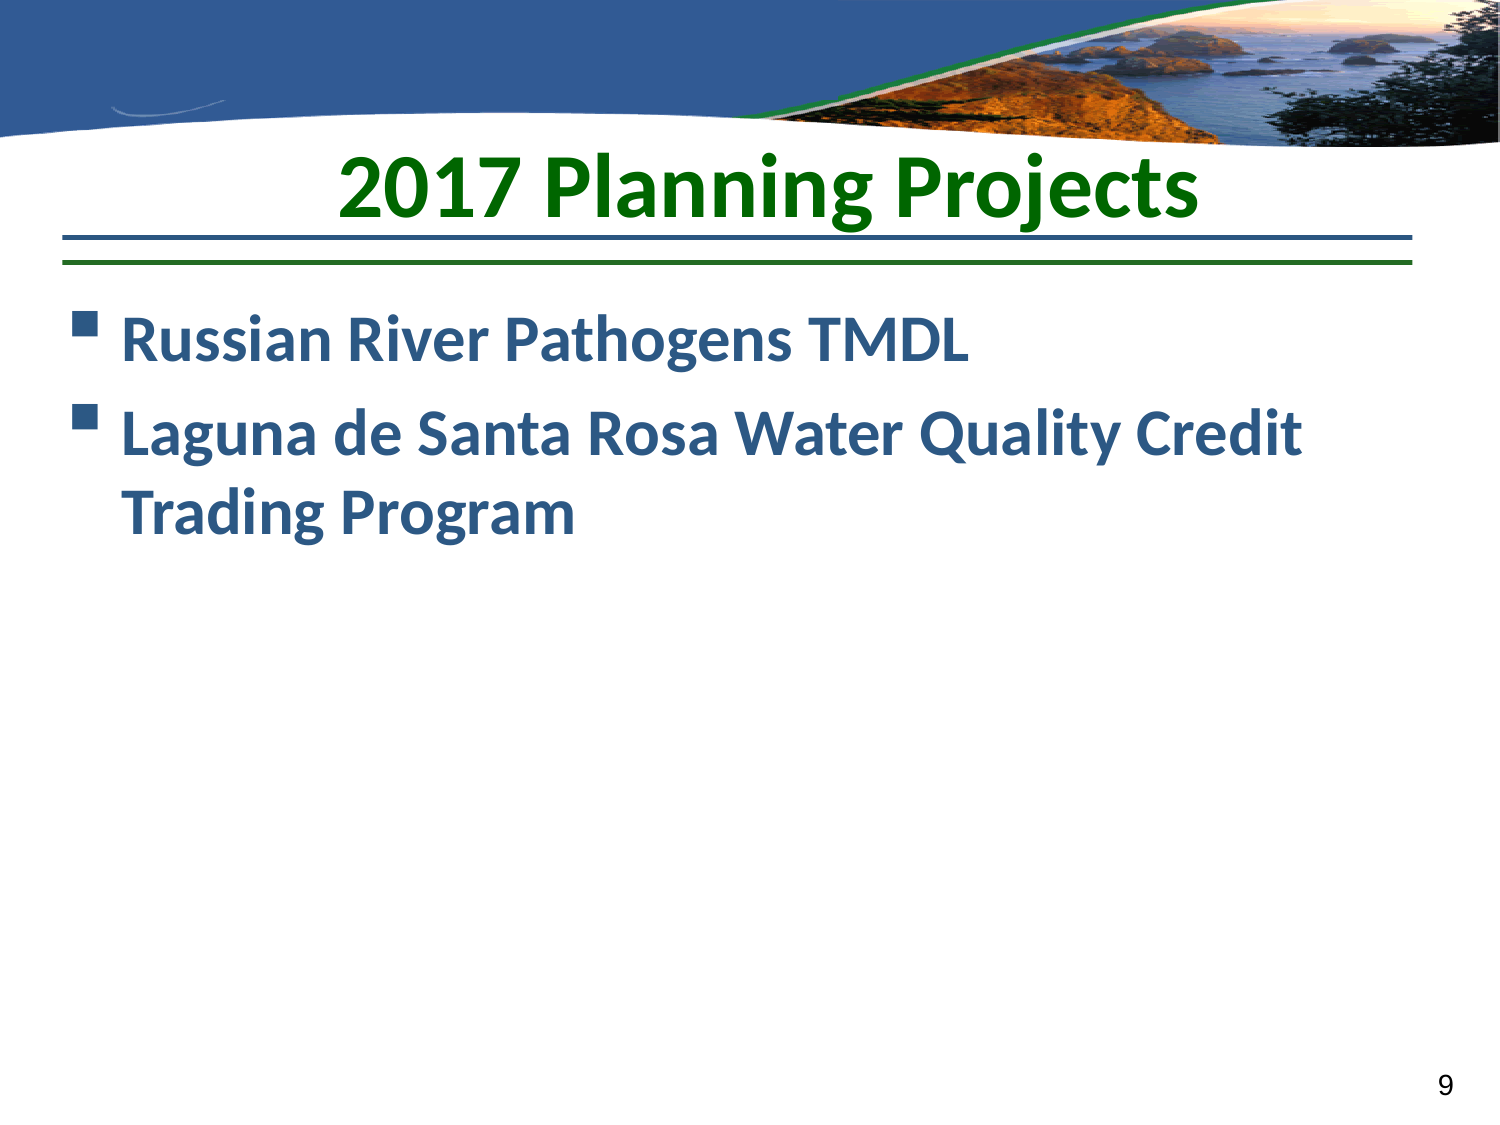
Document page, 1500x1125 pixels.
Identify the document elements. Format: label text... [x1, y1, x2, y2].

title 2017 Planning Projects [104, 125, 1455, 238]
picture [0, 0, 1500, 147]
list Russian River Pathogens TMDL Laguna de Santa Rosa Water Quality Credit Trading Program [50, 287, 1450, 1038]
text_box 9 [1423, 1058, 1486, 1125]
